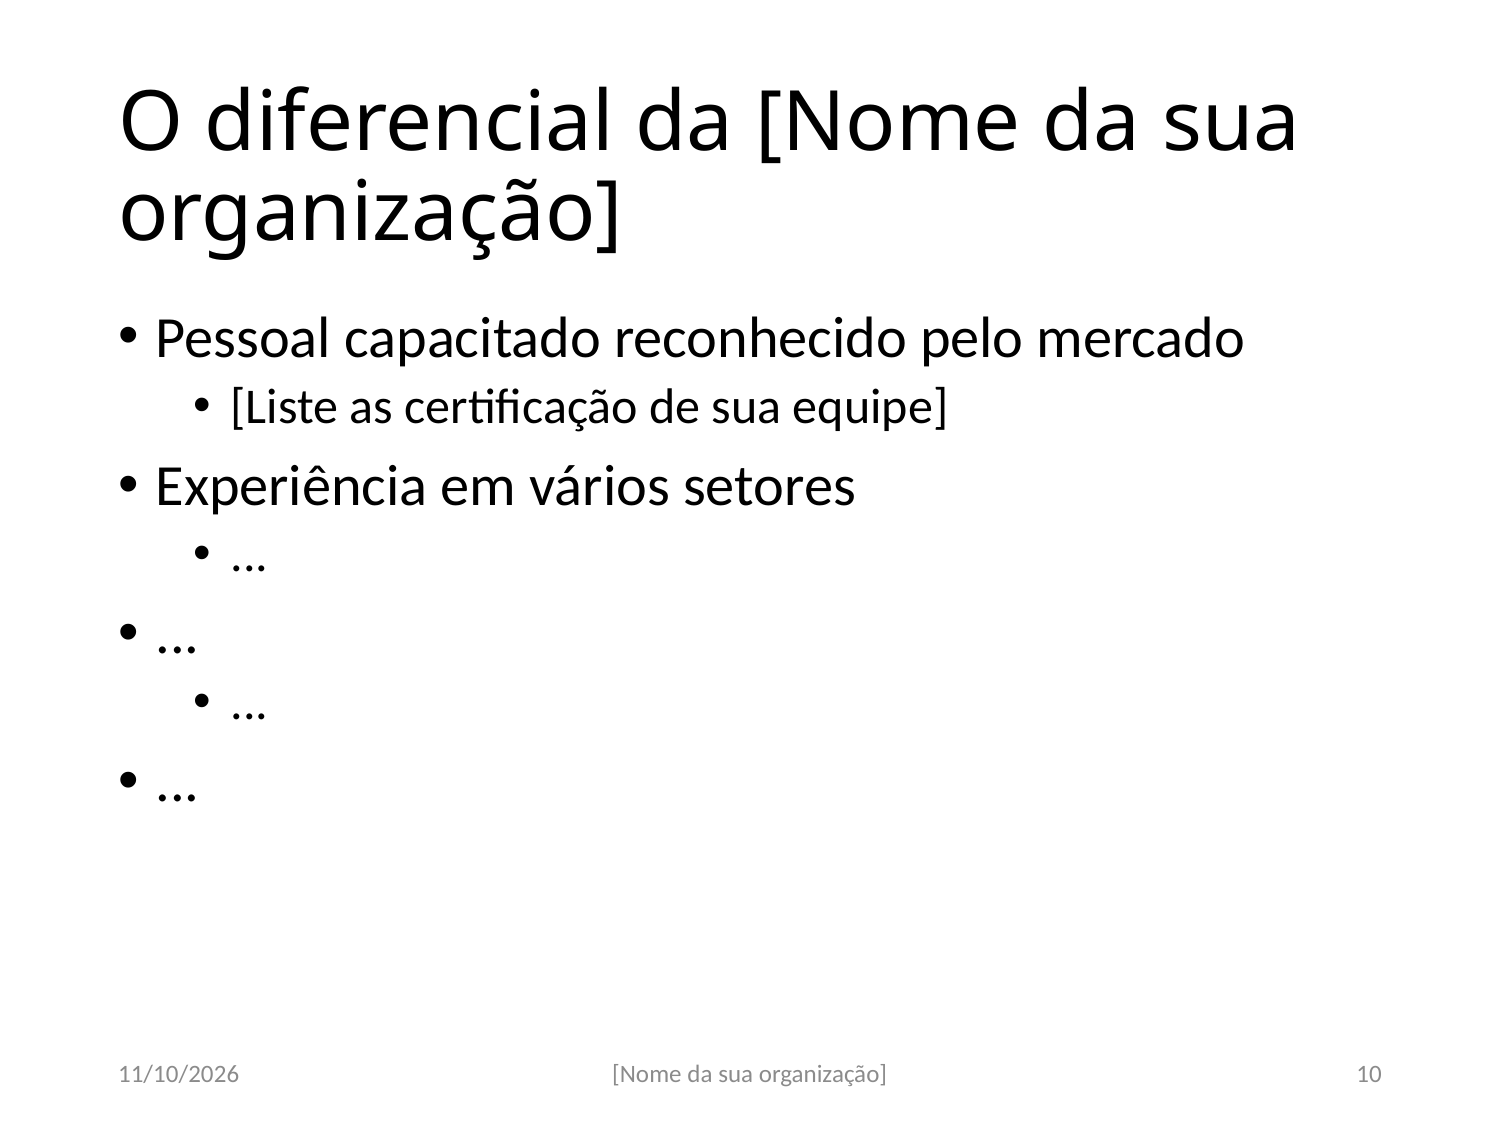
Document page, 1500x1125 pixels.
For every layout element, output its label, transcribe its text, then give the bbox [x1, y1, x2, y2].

list Pessoal capacitado reconhecido pelo mercado [Liste as certificação de sua equipe] Experiência em vários setores ... ... ... ... [103, 299, 1397, 1014]
title O diferencial da [Nome da sua organização] [103, 59, 1397, 278]
footer [Nome da sua organização] [496, 1042, 1004, 1103]
slide_number 10 [1059, 1042, 1397, 1103]
slide_number 07-Sep-17 [103, 1042, 441, 1103]
